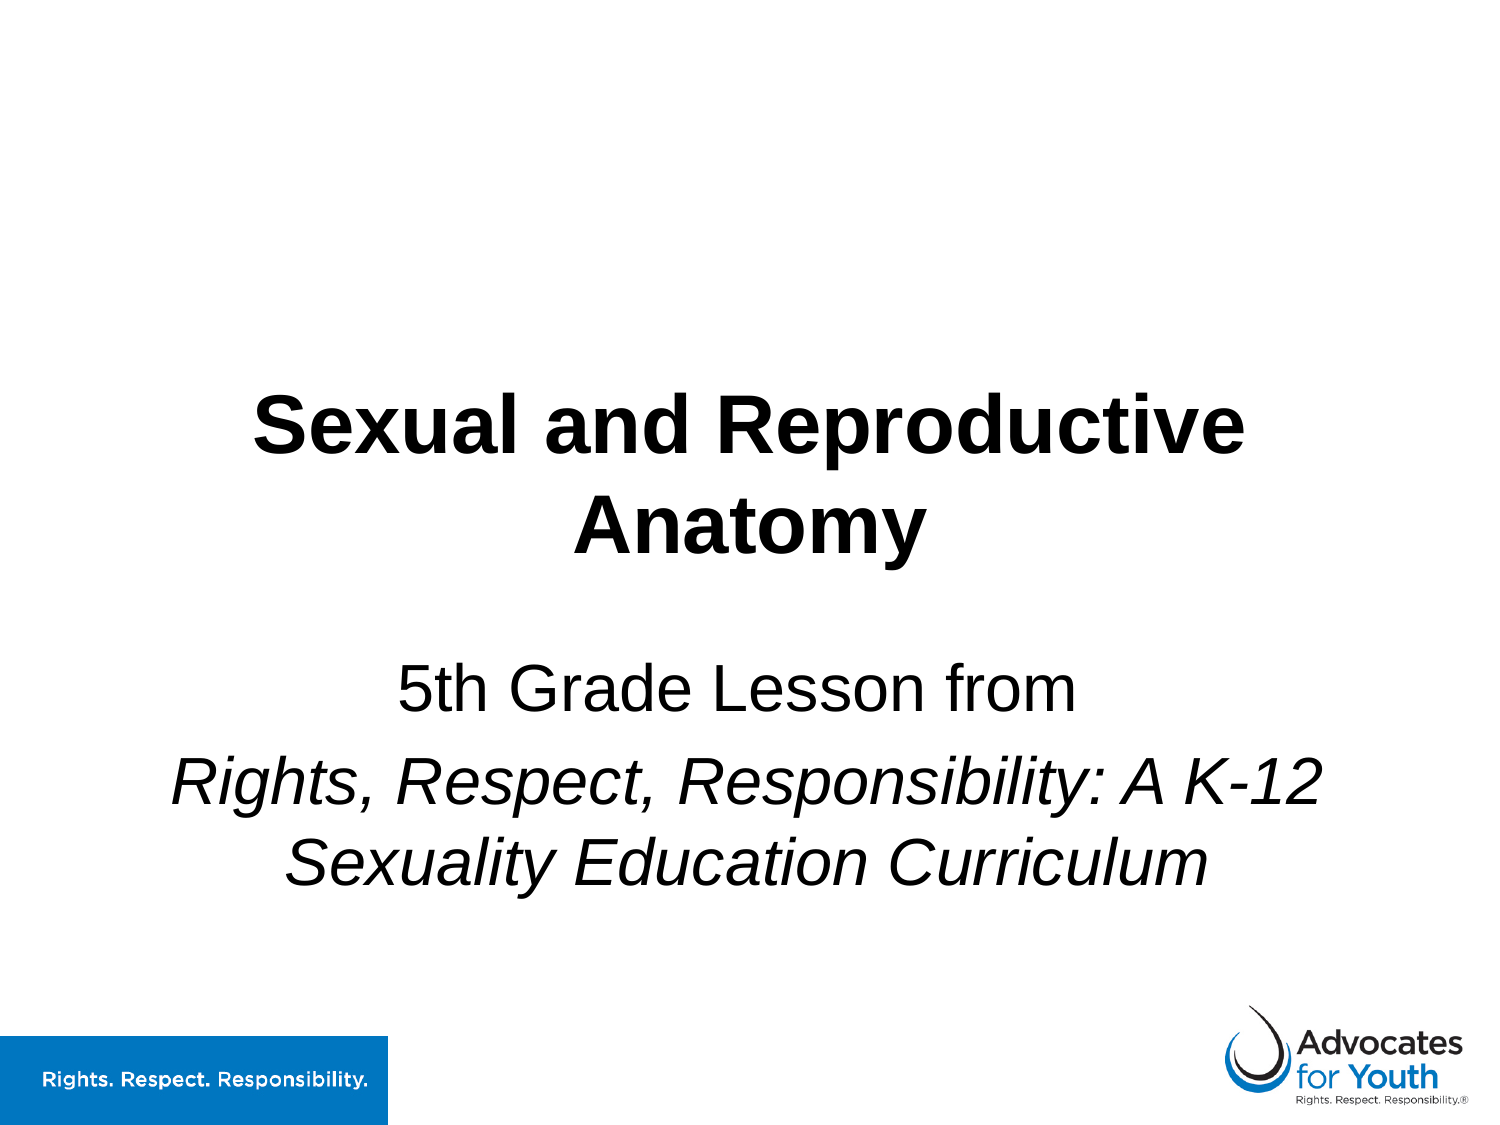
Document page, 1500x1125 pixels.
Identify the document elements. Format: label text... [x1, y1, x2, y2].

picture [0, 1036, 388, 1125]
subtitle 5th Grade Lesson from Rights, Respect, Responsibility: A K-12 Sexuality Education Curriculum [145, 637, 1350, 925]
picture [1199, 990, 1500, 1125]
title Sexual and Reproductive Anatomy [112, 349, 1388, 591]
